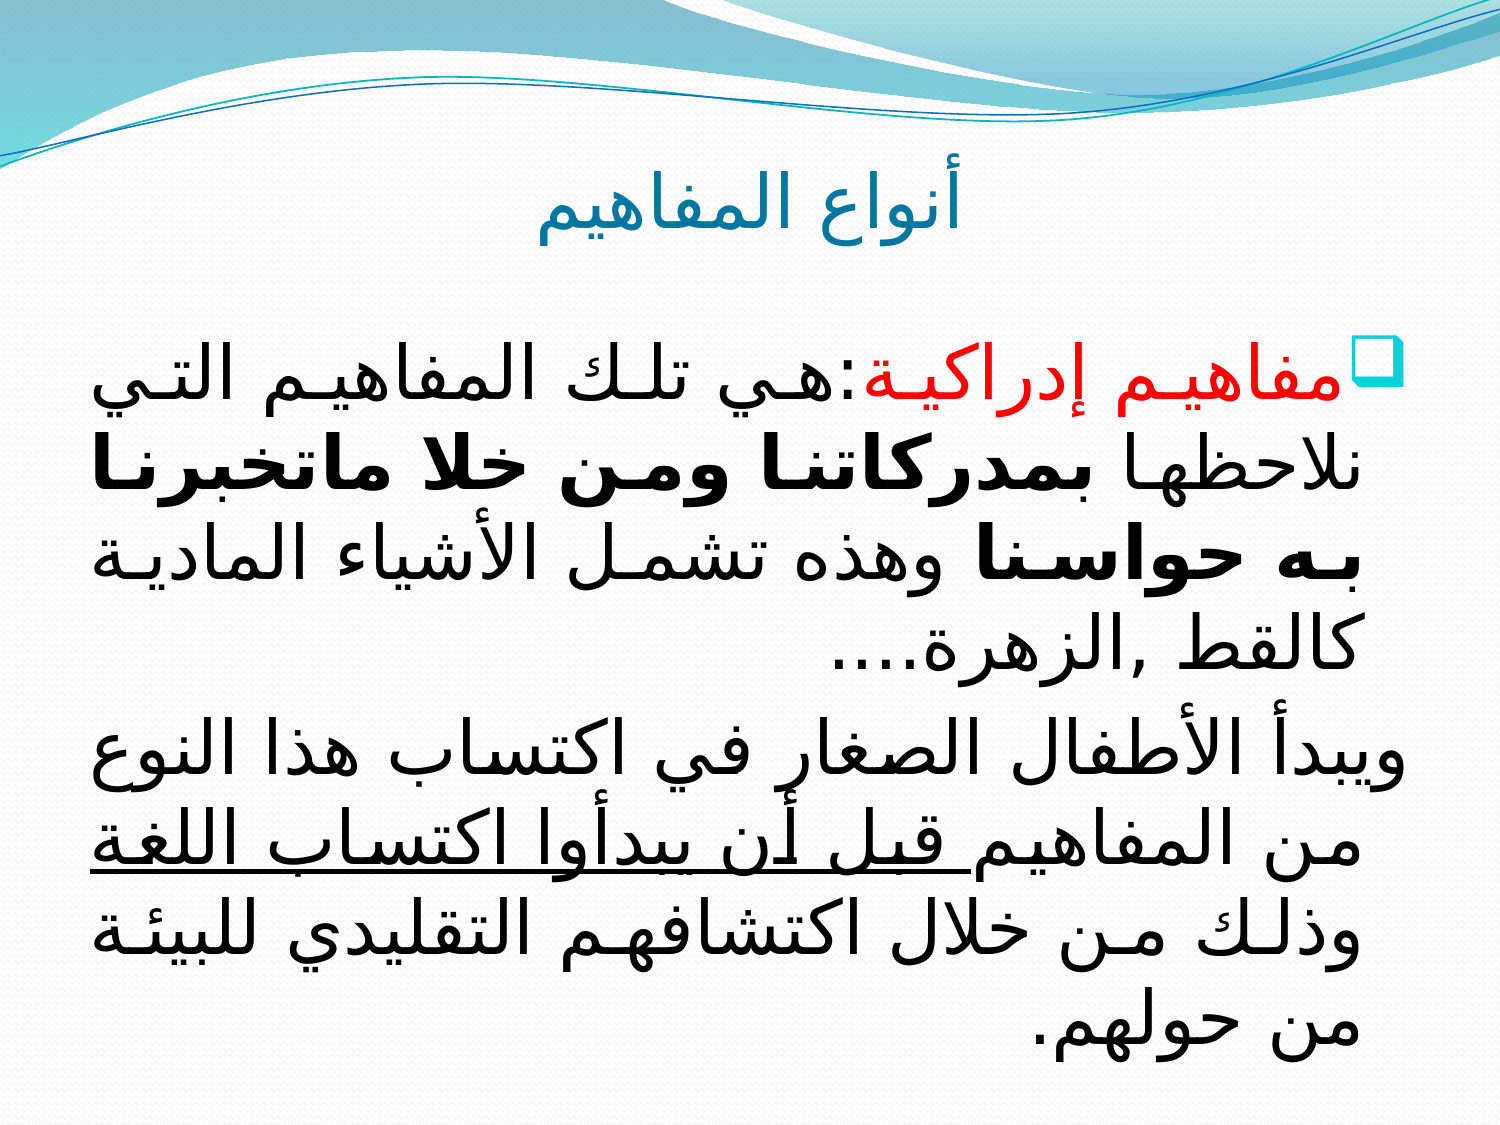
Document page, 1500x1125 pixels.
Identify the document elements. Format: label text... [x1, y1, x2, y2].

title أنواع المفاهيم [75, 43, 1425, 244]
list مفاهيم إدراكية:هي تلك المفاهيم التي نلاحظها بمدركاتنا ومن خلا ماتخبرنا به حواسنا وهذه تشمل الأشياء المادية كالقط ,الزهرة.... ويبدأ الأطفال الصغار في اكتساب هذا النوع من المفاهيم قبل أن يبدأوا اكتساب اللغة وذلك من خلال اكتشافهم التقليدي للبيئة من حولهم. [75, 317, 1425, 1038]
